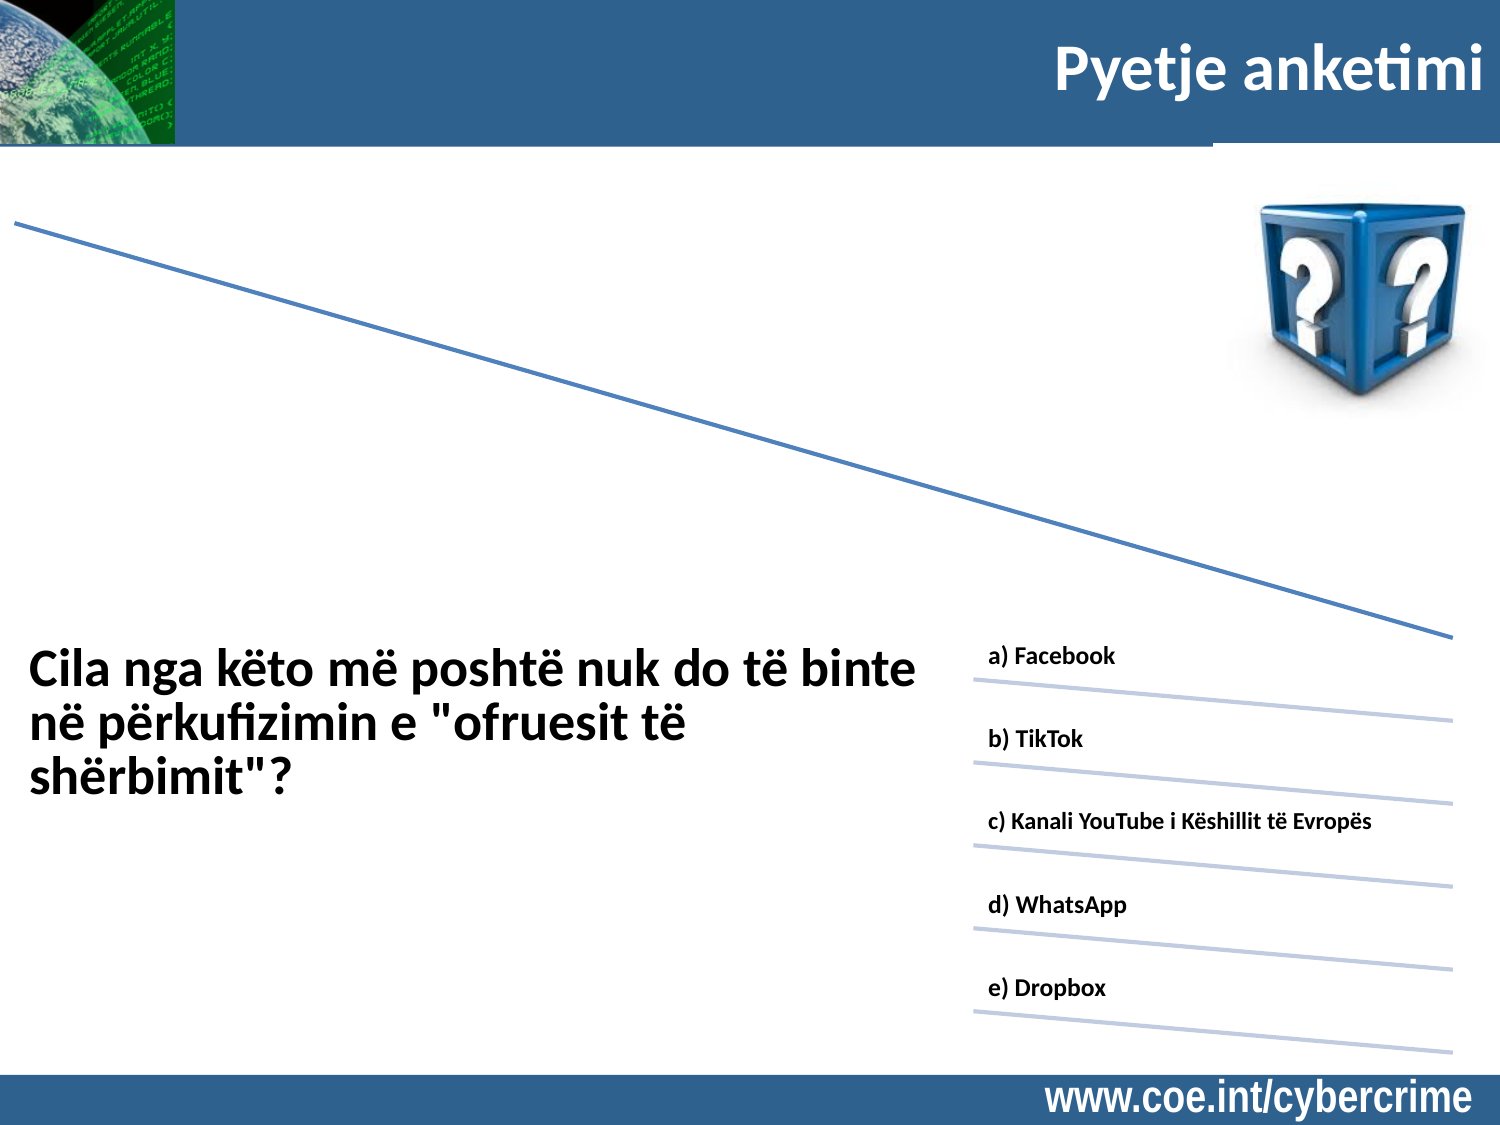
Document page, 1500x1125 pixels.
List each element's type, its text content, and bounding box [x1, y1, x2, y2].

picture [1212, 142, 1500, 434]
picture [0, 0, 175, 144]
text_box [0, 1073, 1030, 1125]
text_box Pyetje anketimi [177, 0, 1500, 149]
text_box www.coe.int/cybercrime [1030, 1059, 1500, 1125]
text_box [14, 222, 1454, 1053]
